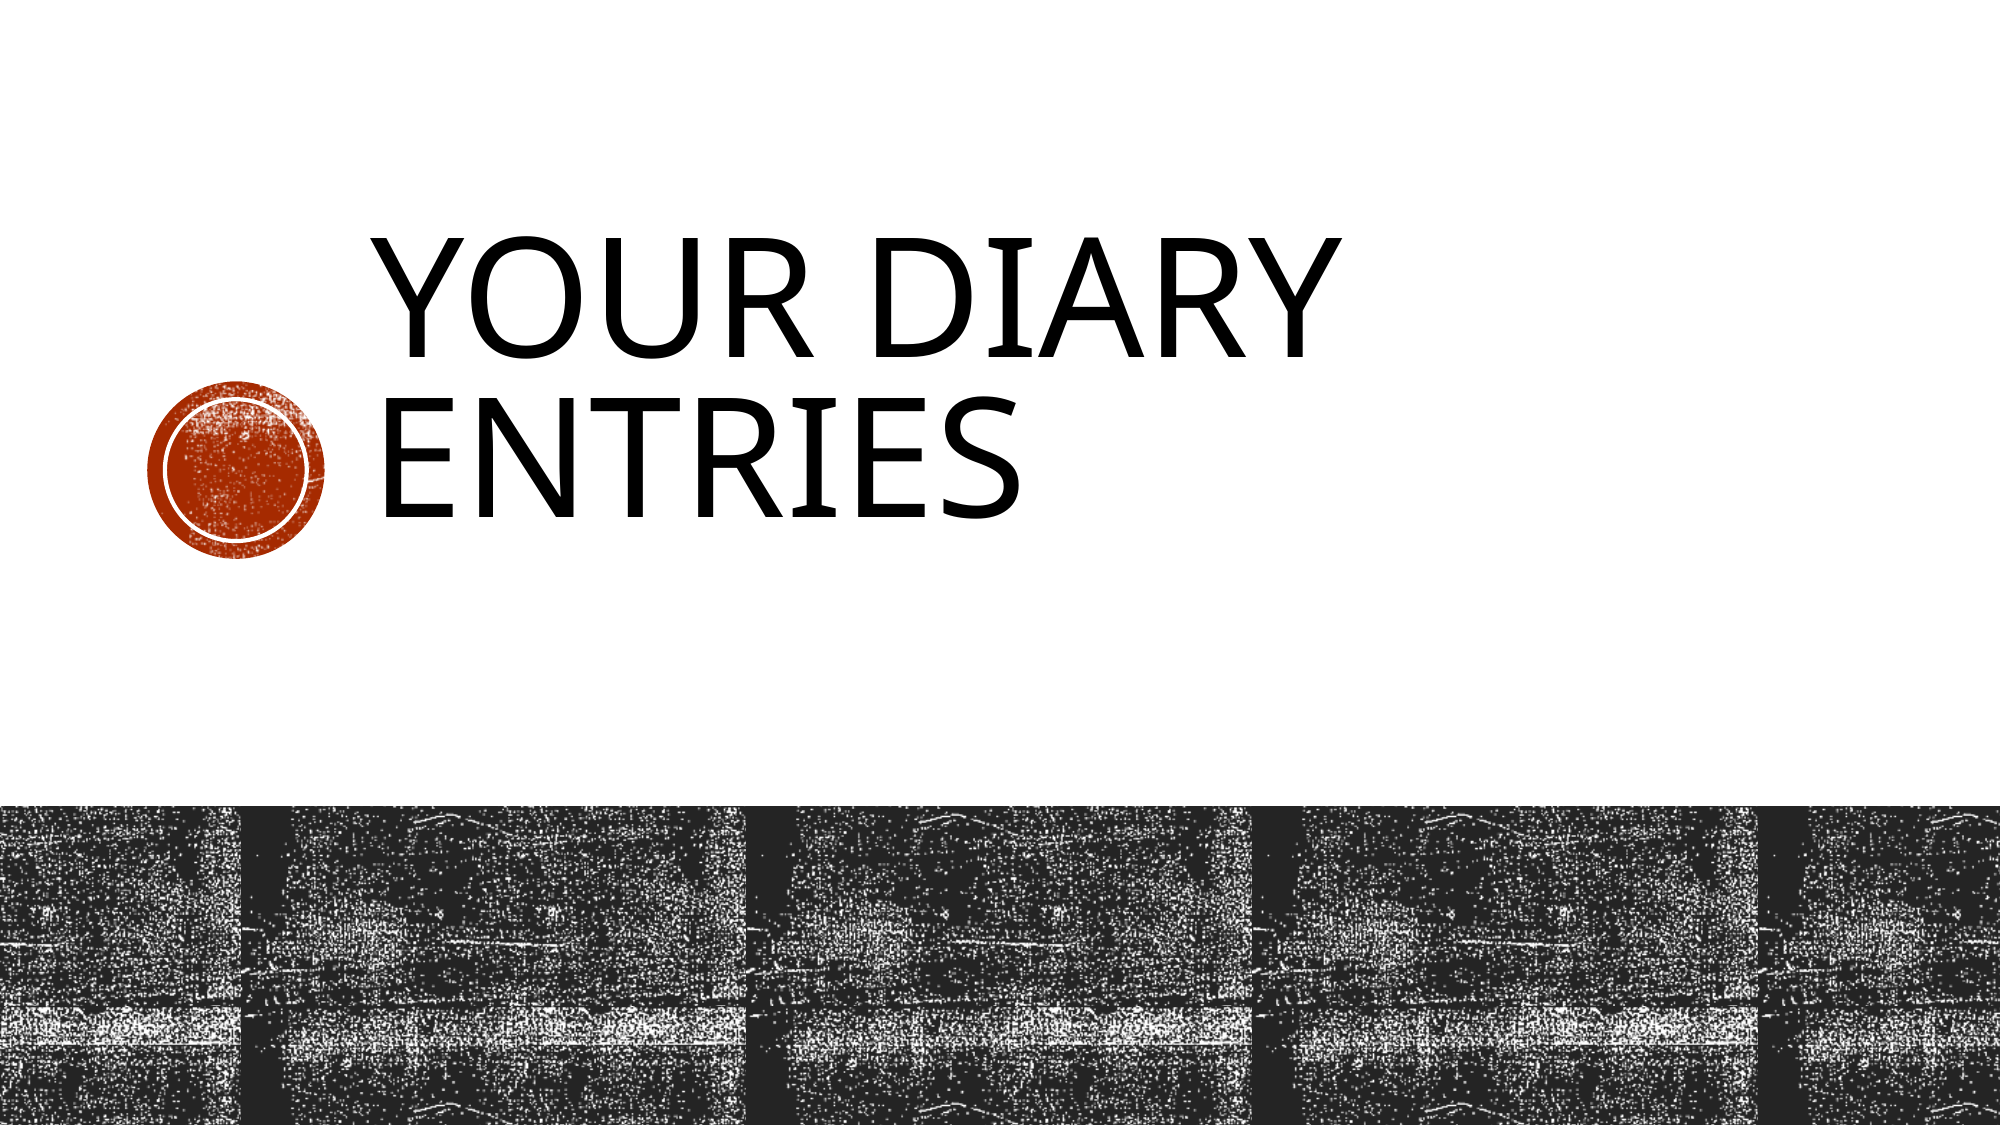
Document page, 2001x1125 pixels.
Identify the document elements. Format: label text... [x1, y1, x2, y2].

title Your diary entries [355, 201, 1878, 779]
